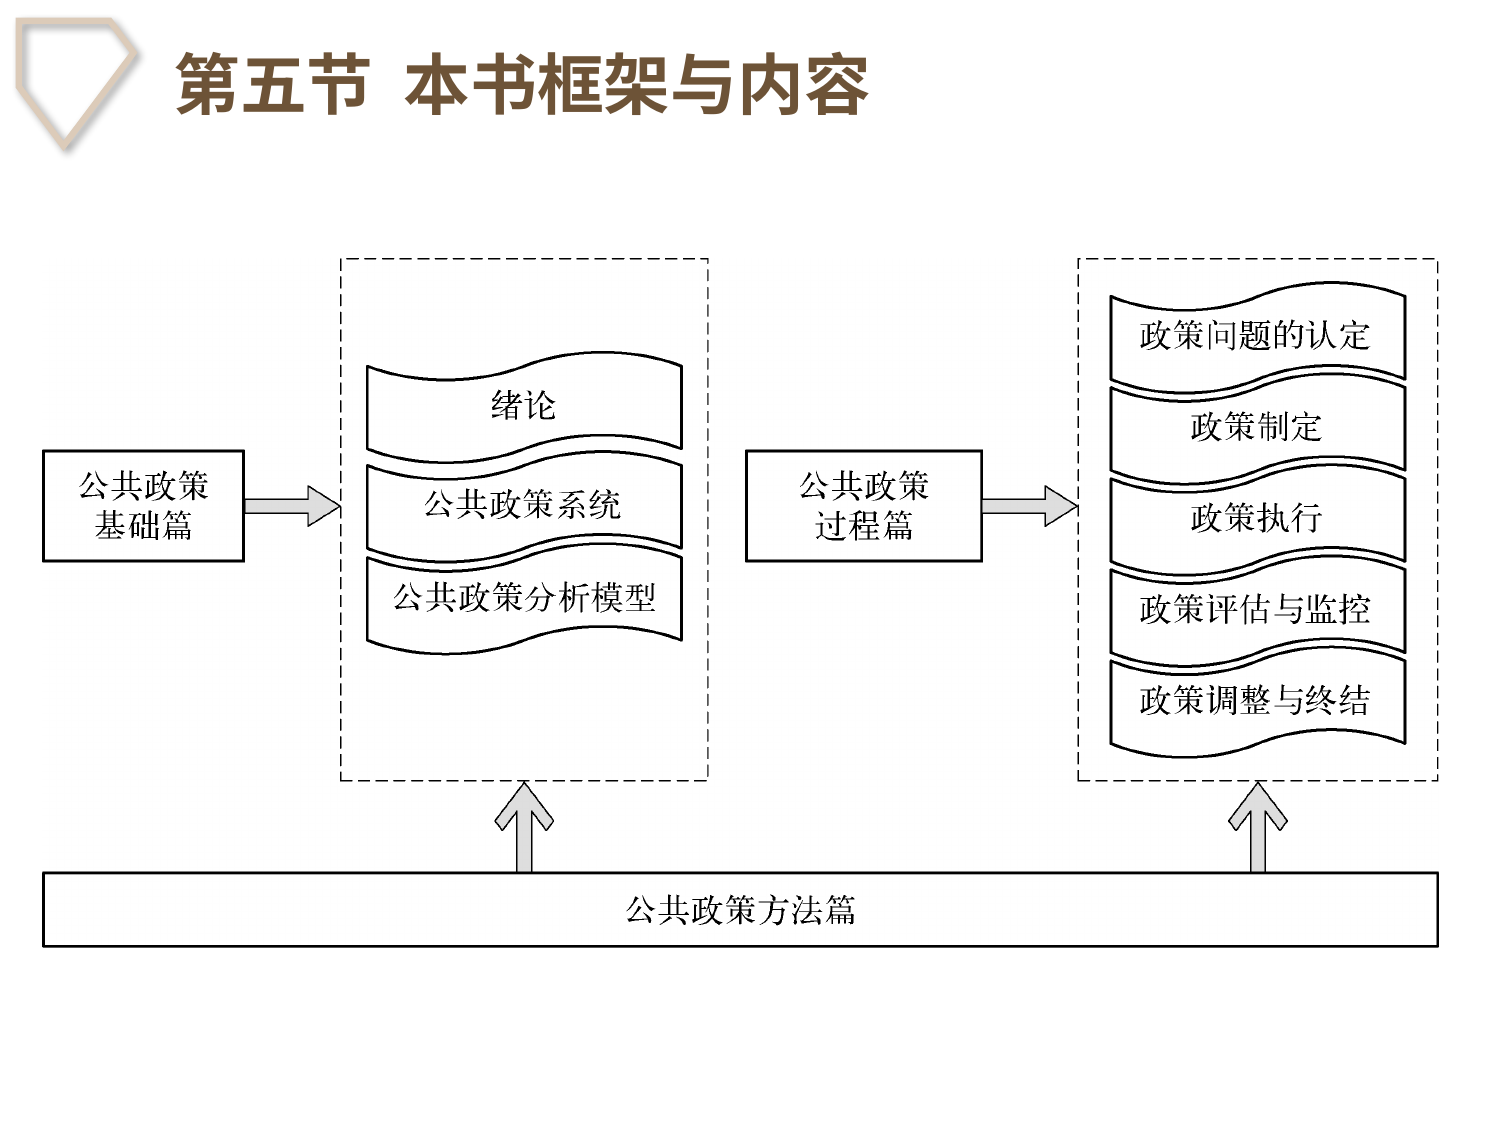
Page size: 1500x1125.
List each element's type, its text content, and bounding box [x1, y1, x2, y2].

title 第五节 本书框架与内容 [158, 18, 1456, 159]
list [42, 258, 1439, 948]
